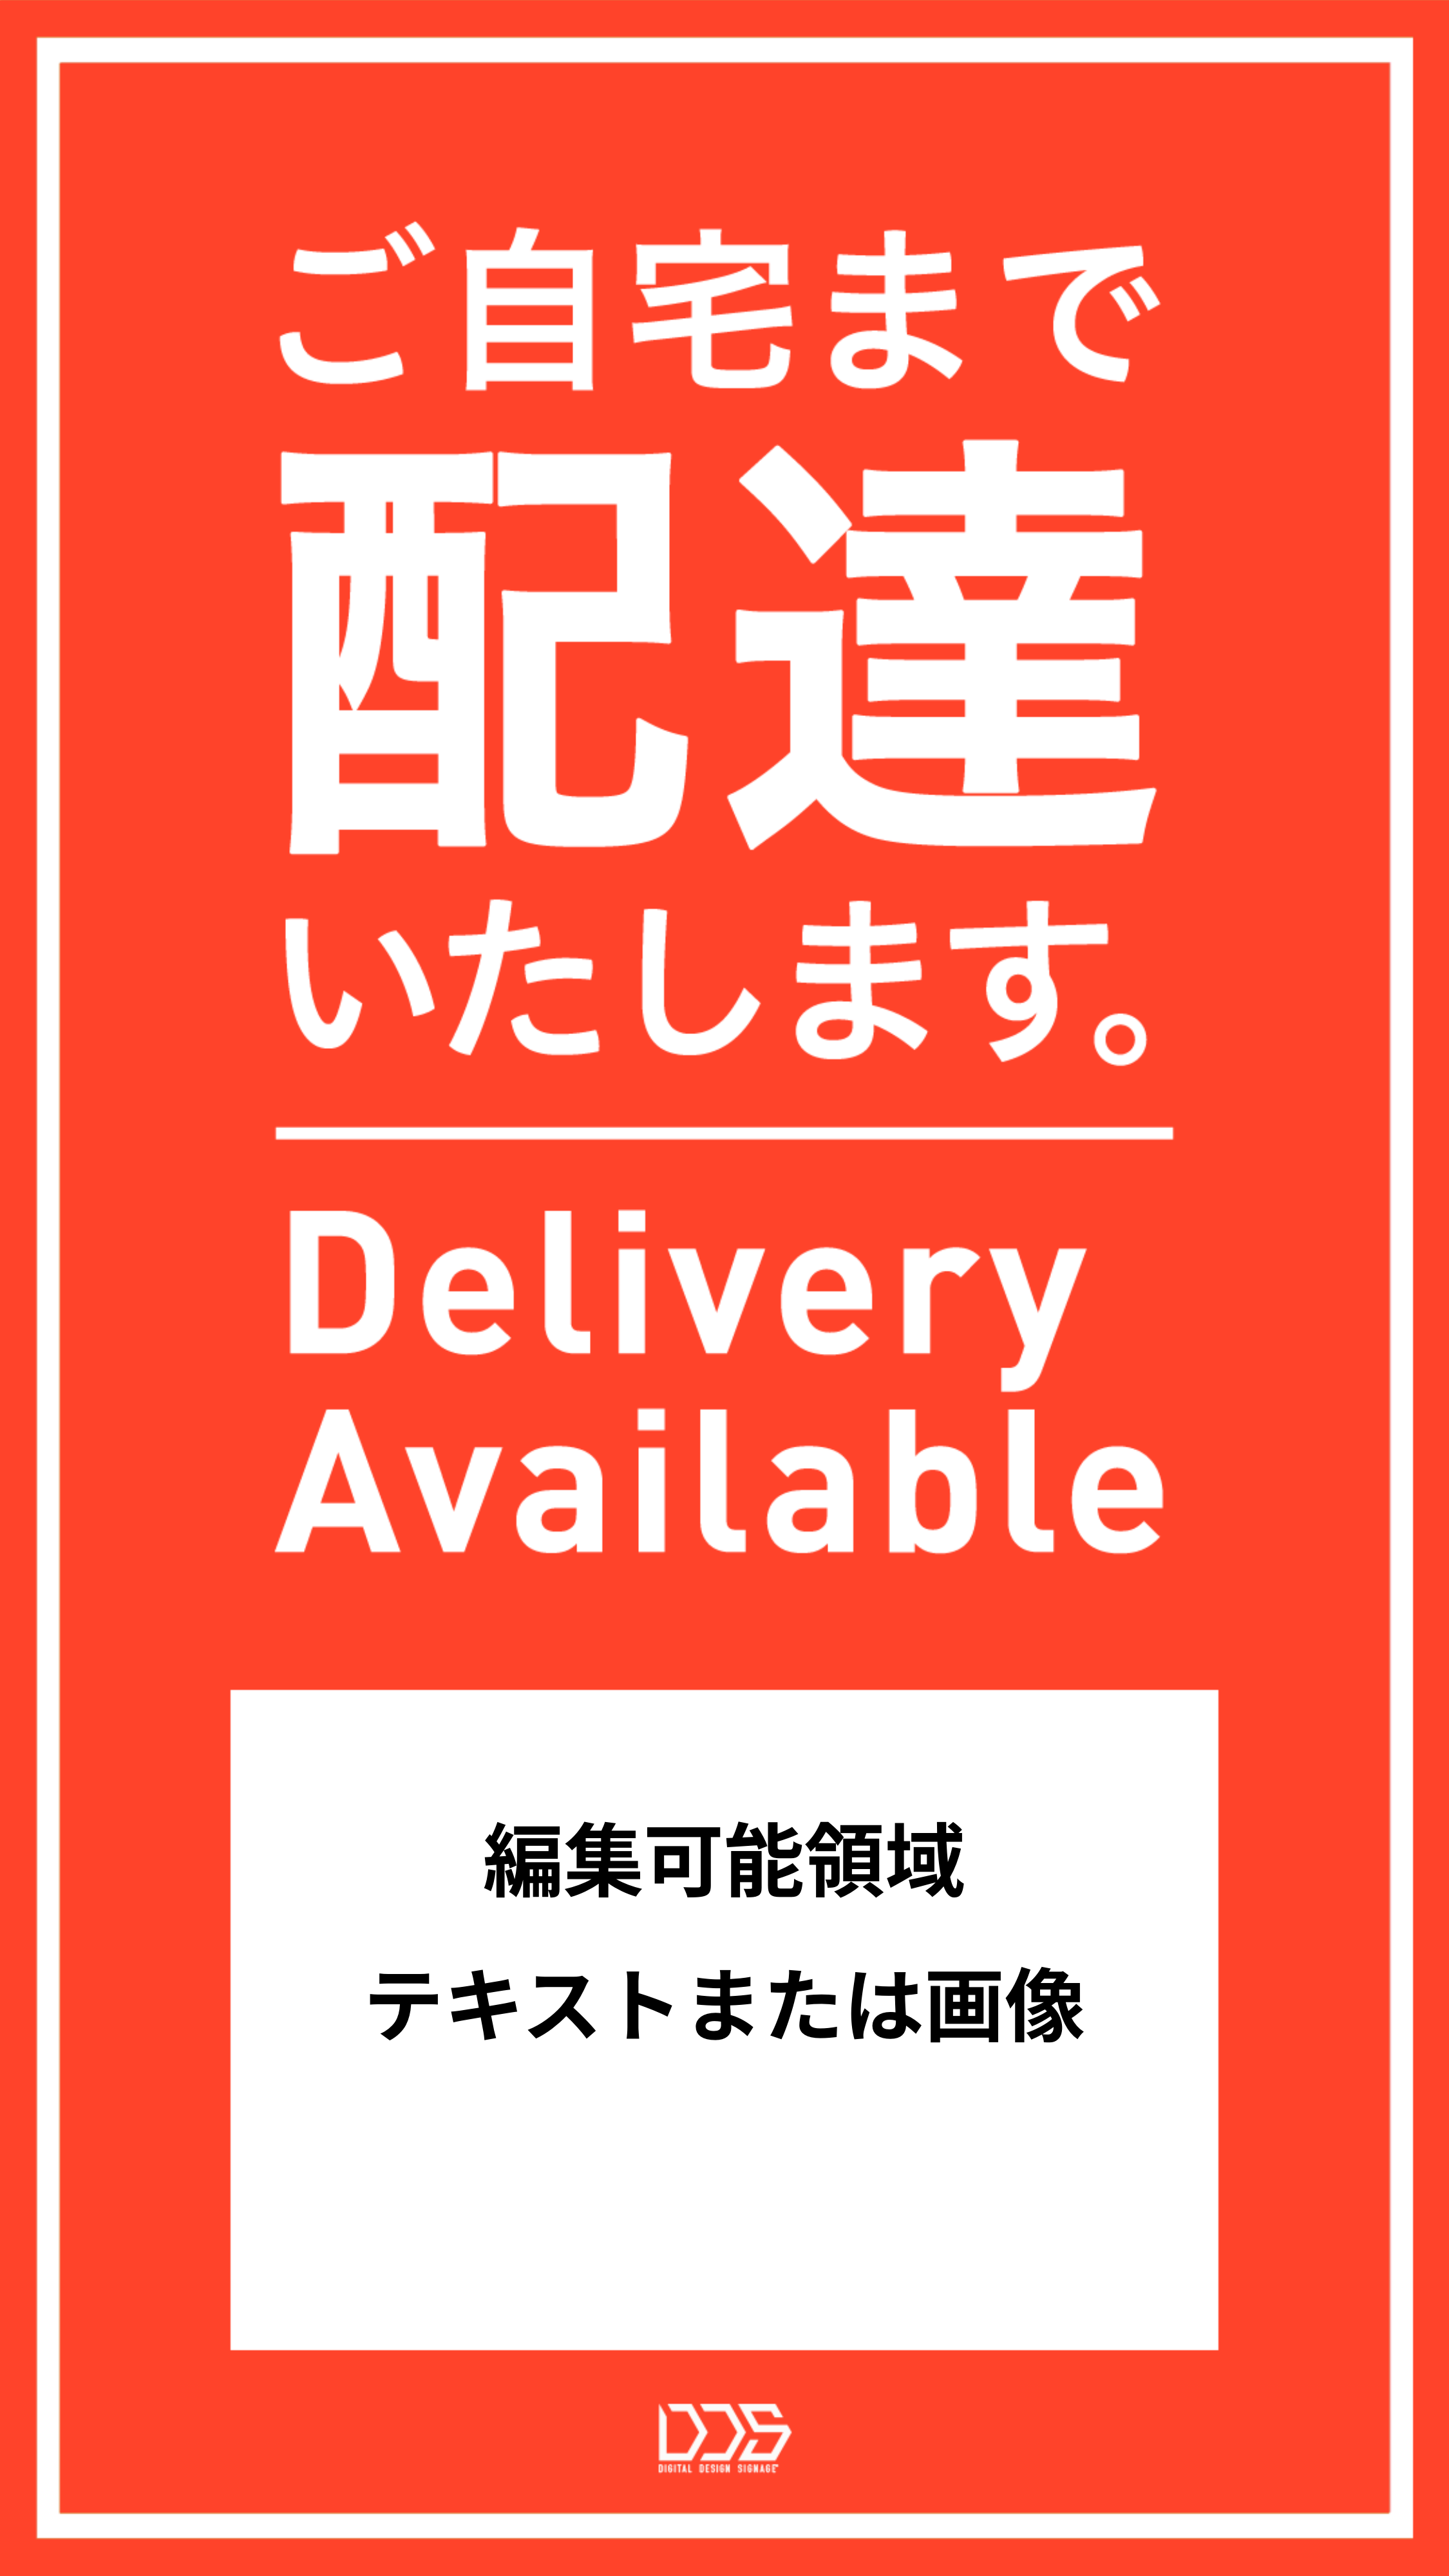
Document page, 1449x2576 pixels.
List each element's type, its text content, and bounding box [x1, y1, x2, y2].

text_box 編集可能領域 テキストまたは画像 [95, 1757, 1354, 2056]
picture [0, 0, 1449, 2576]
